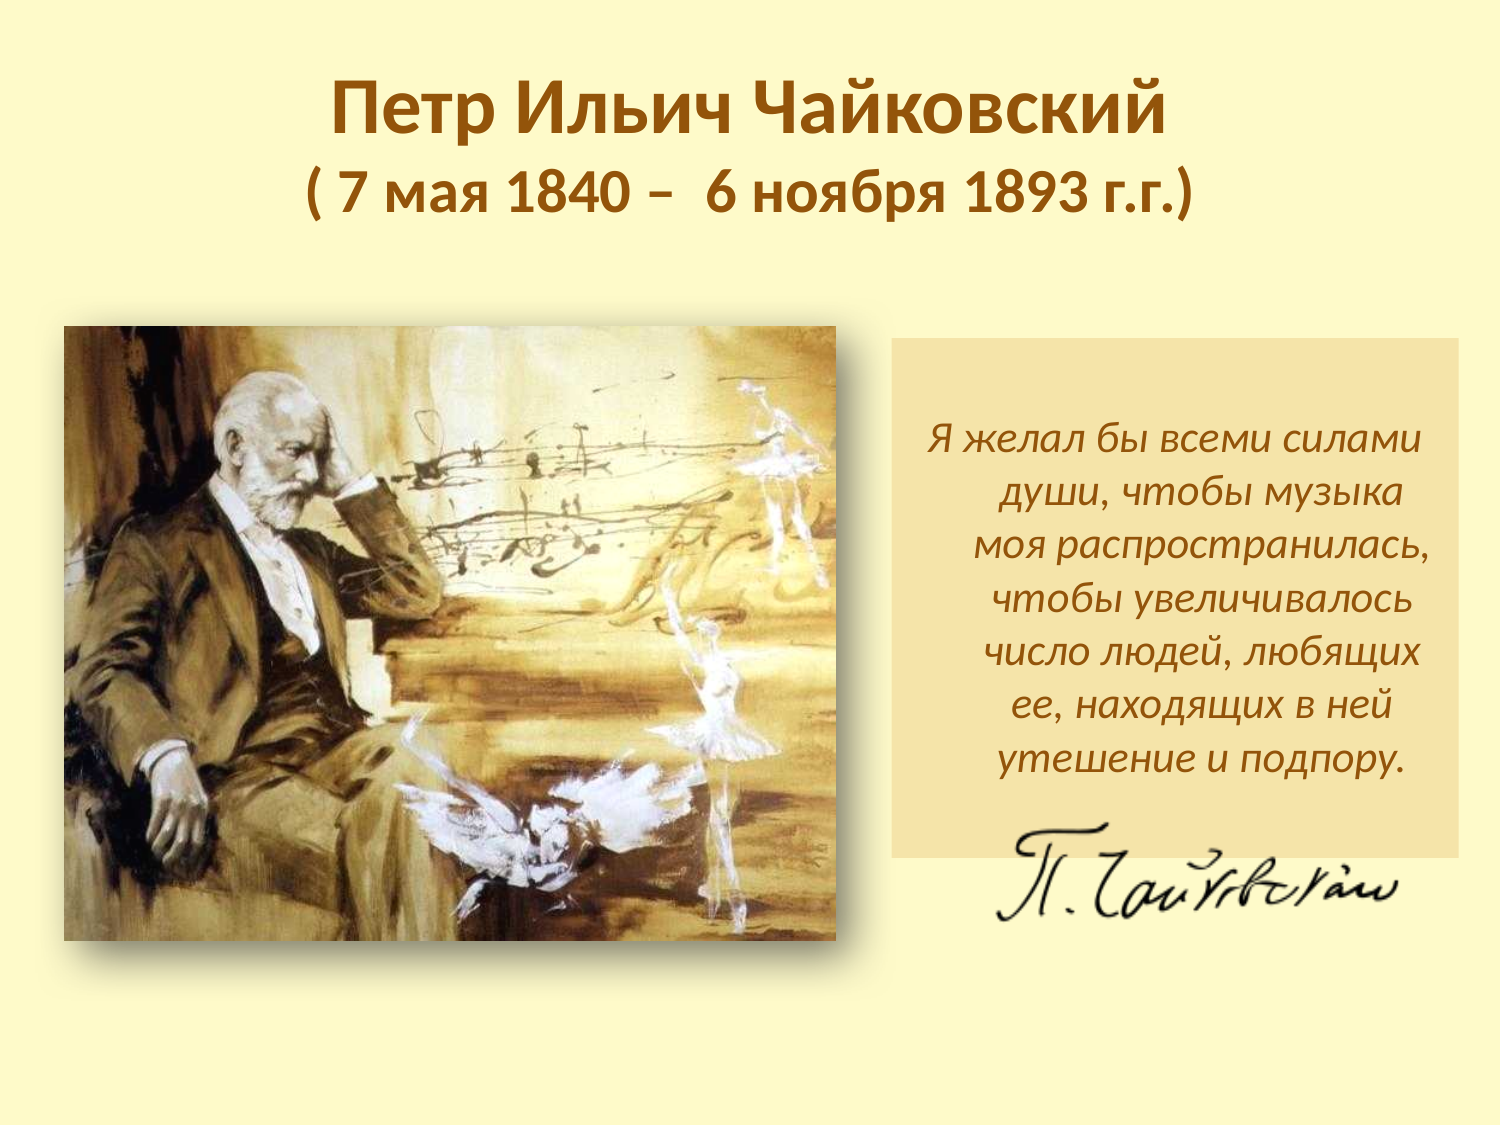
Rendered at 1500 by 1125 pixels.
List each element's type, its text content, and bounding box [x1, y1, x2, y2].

title Петр Ильич Чайковский ( 7 мая 1840 – 6 ноября 1893 г.г.) [75, 45, 1425, 233]
list Я желал бы всеми силами души, чтобы музыка моя распространилась, чтобы увеличивалось число людей, любящих ее, находящих в ней утешение и подпору. [891, 338, 1459, 858]
picture [985, 810, 1412, 941]
picture [64, 325, 836, 941]
